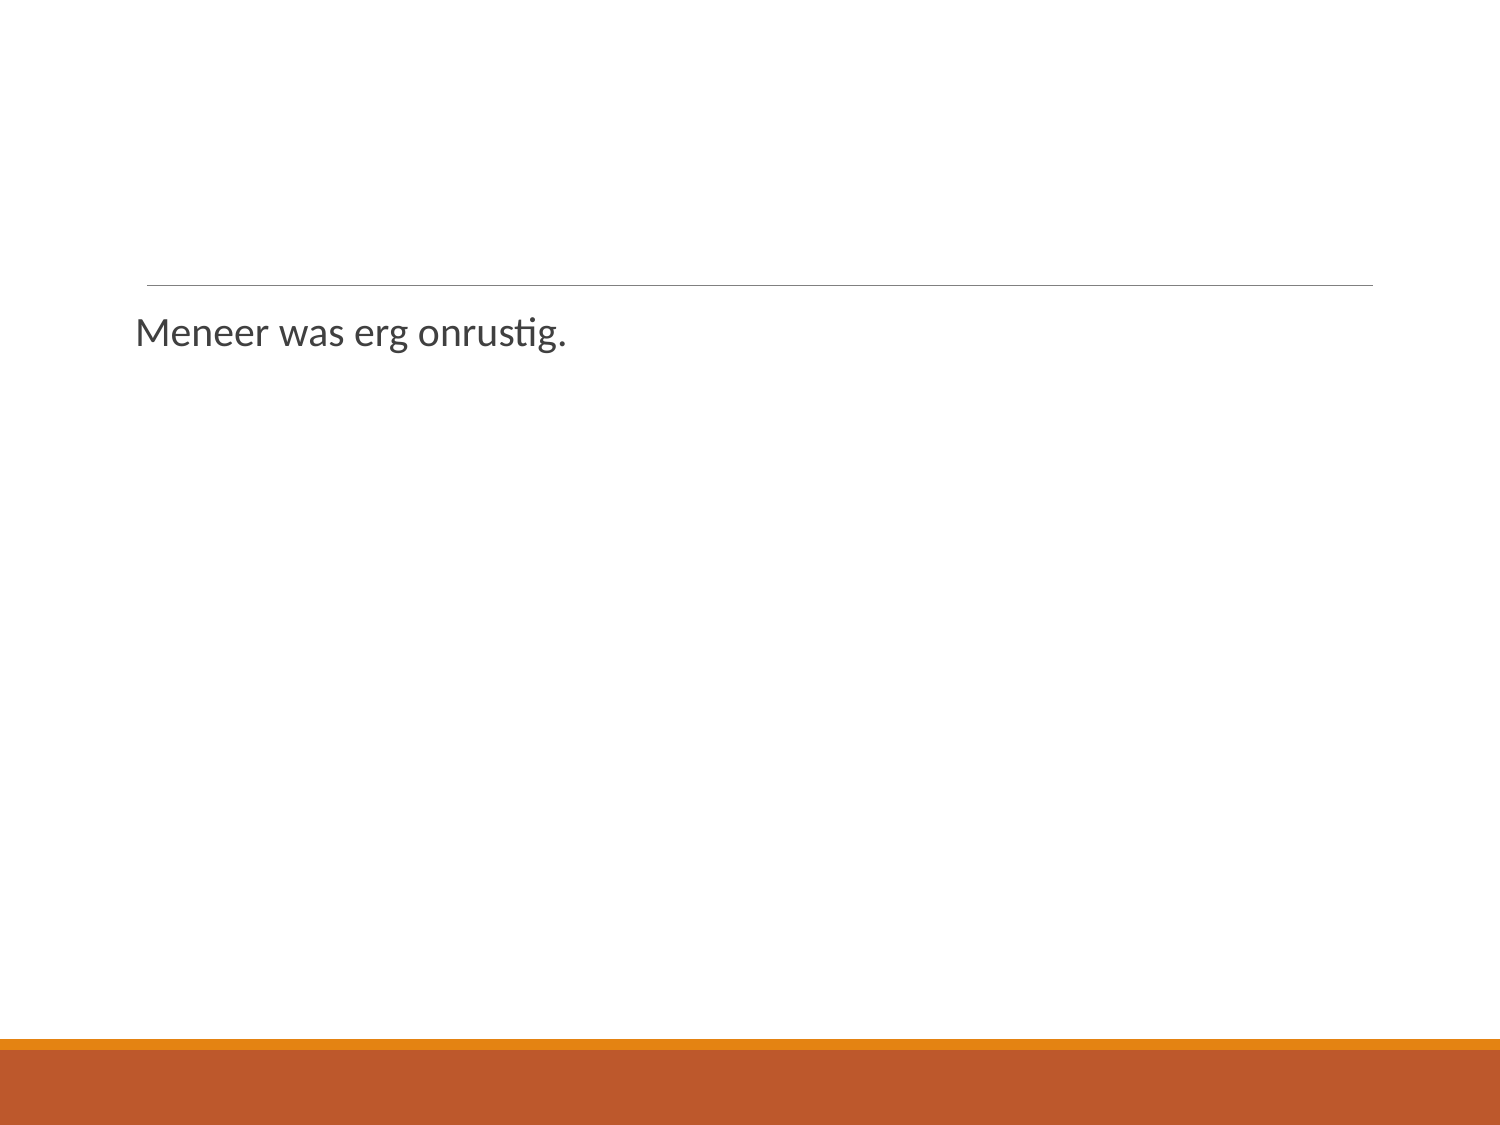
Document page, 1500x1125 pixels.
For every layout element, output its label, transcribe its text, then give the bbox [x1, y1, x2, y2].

list Meneer was erg onrustig. [135, 302, 1373, 963]
